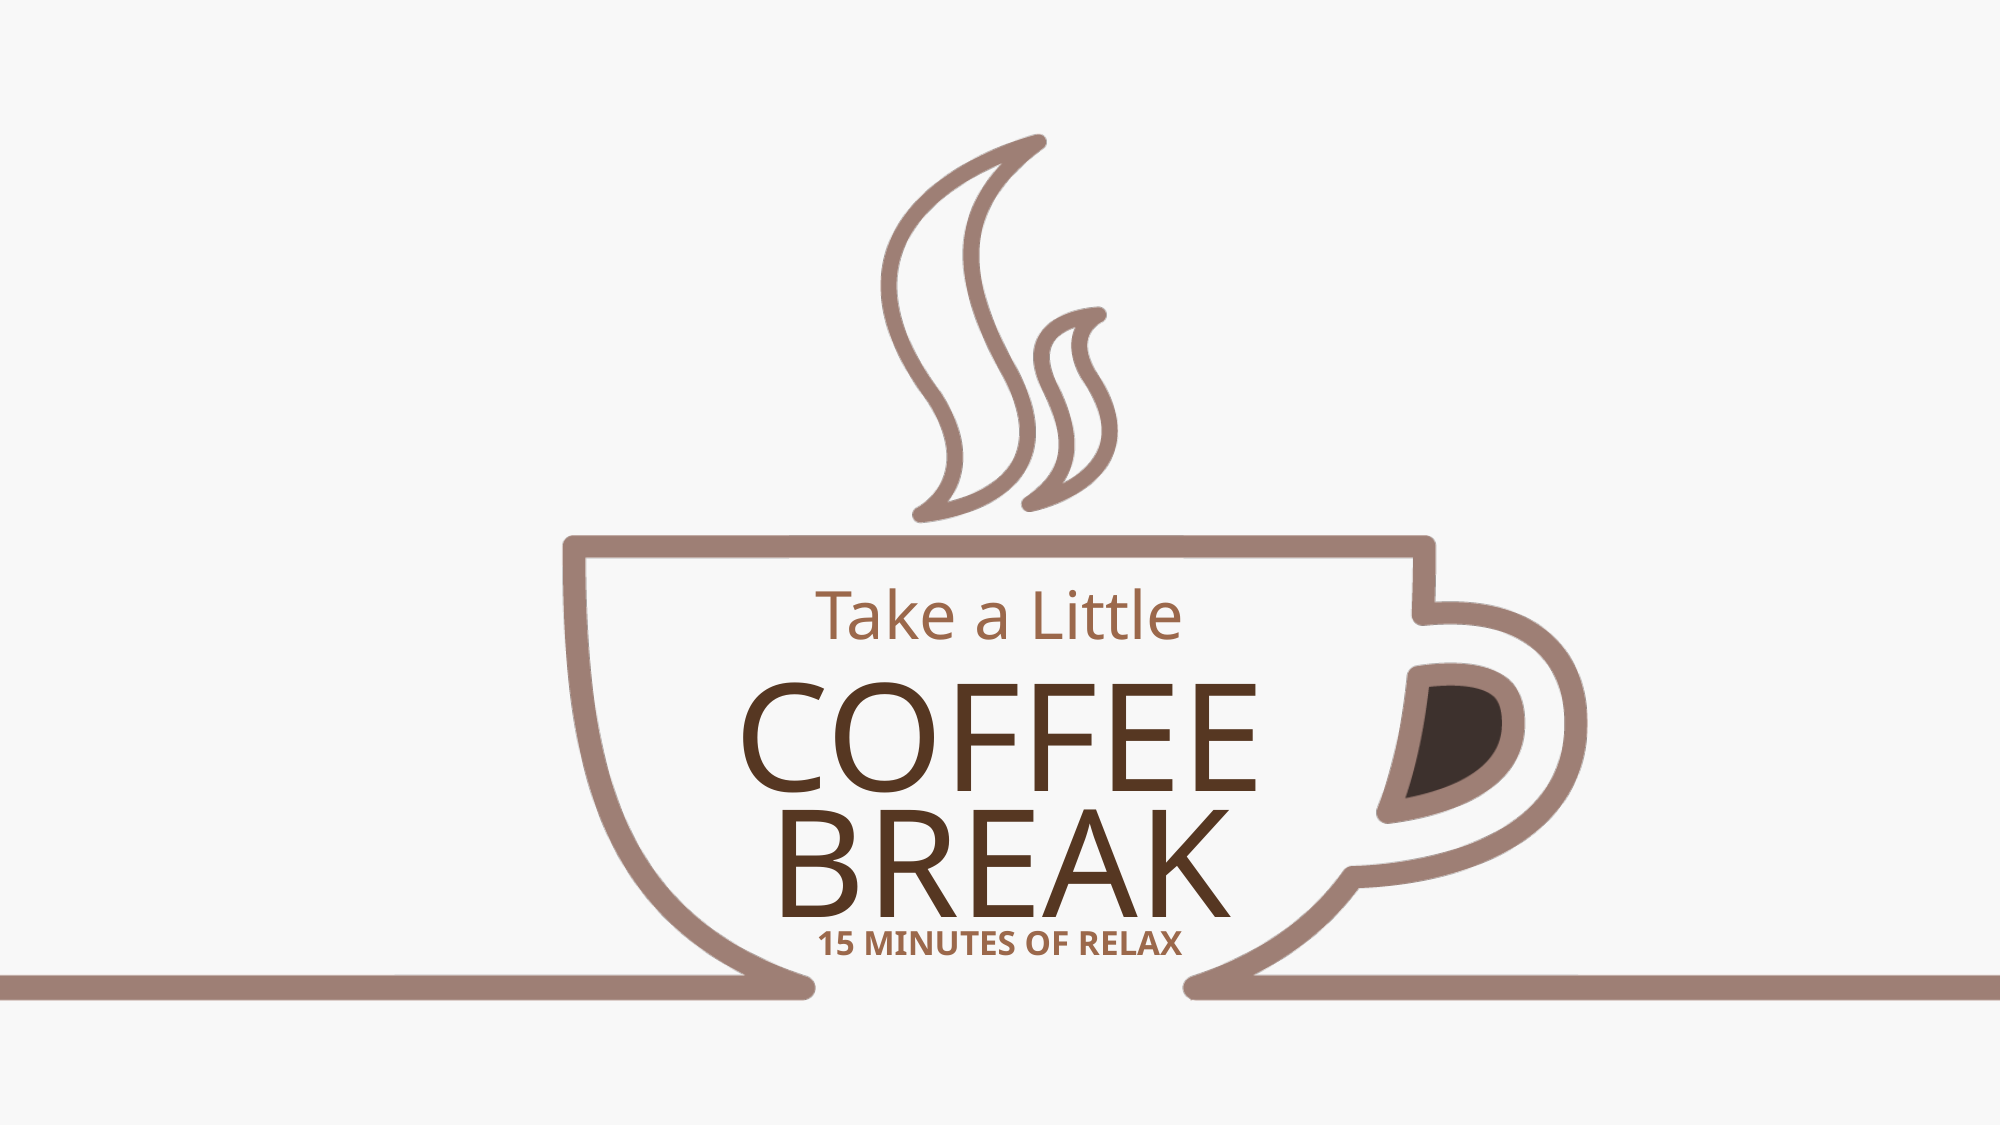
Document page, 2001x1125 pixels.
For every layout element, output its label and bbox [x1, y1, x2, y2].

picture [0, 62, 2000, 1063]
